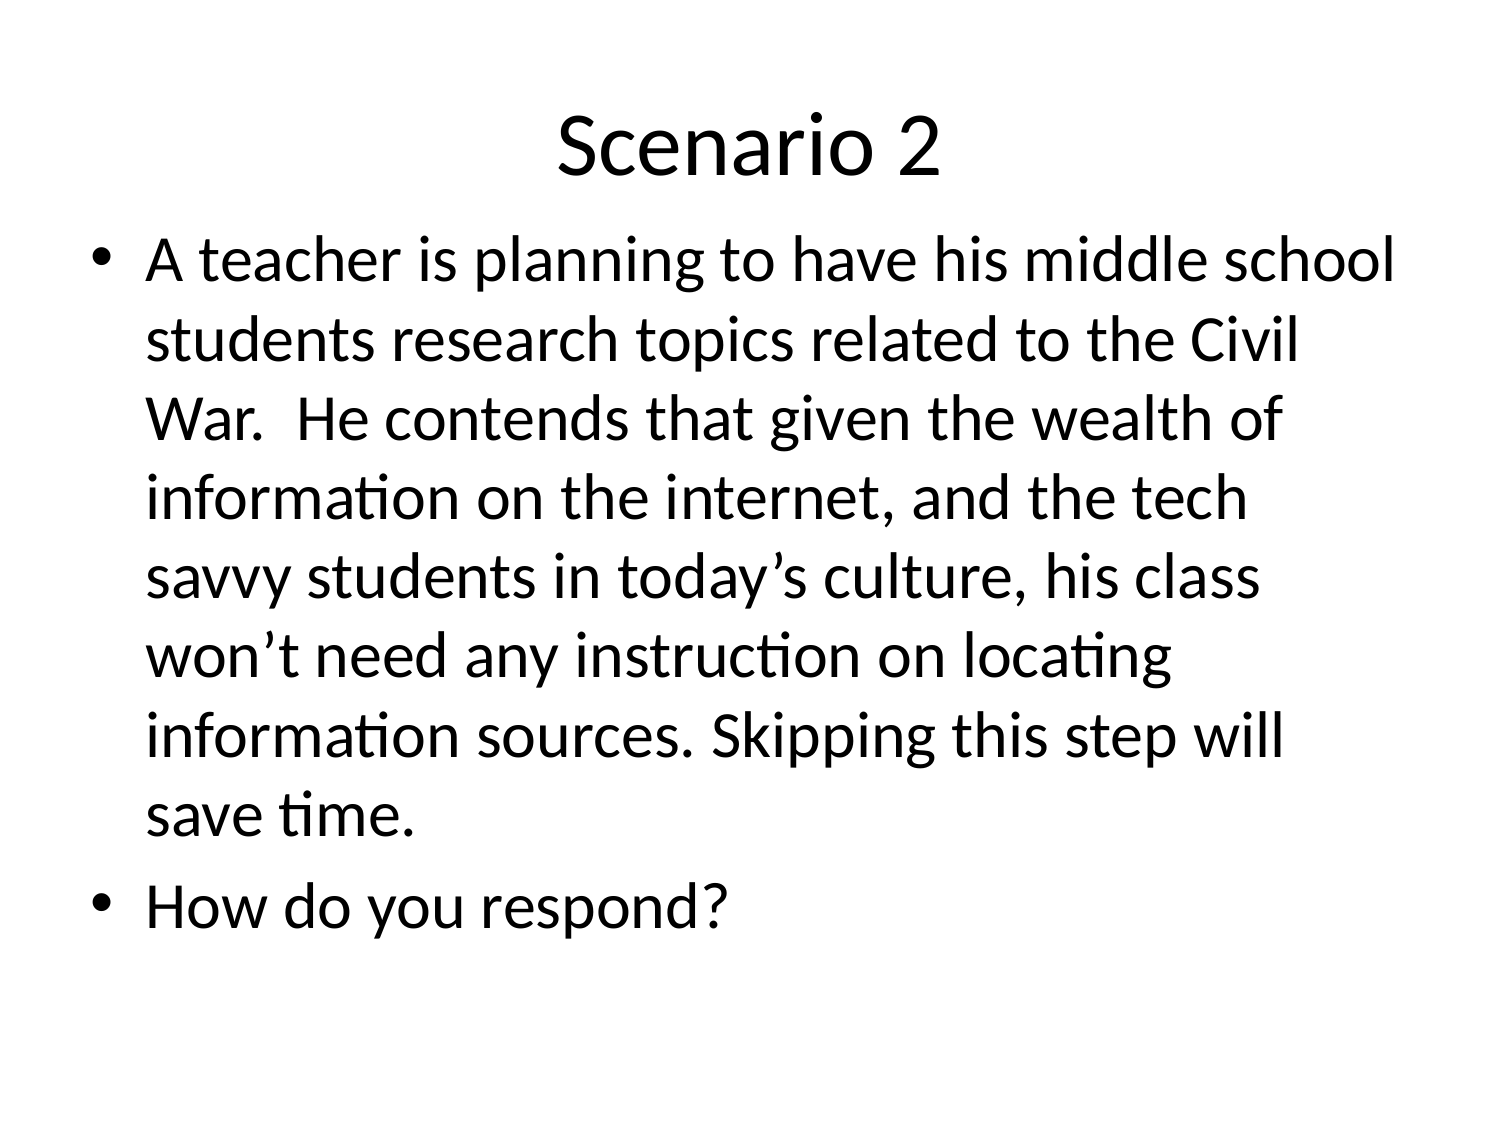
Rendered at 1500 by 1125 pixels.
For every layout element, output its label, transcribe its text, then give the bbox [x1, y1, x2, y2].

title Scenario 2 [75, 45, 1425, 208]
list A teacher is planning to have his middle school students research topics related to the Civil War. He contends that given the wealth of information on the internet, and the tech savvy students in today’s culture, his class won’t need any instruction on locating information sources. Skipping this step will save time. How do you respond? [75, 208, 1425, 951]
